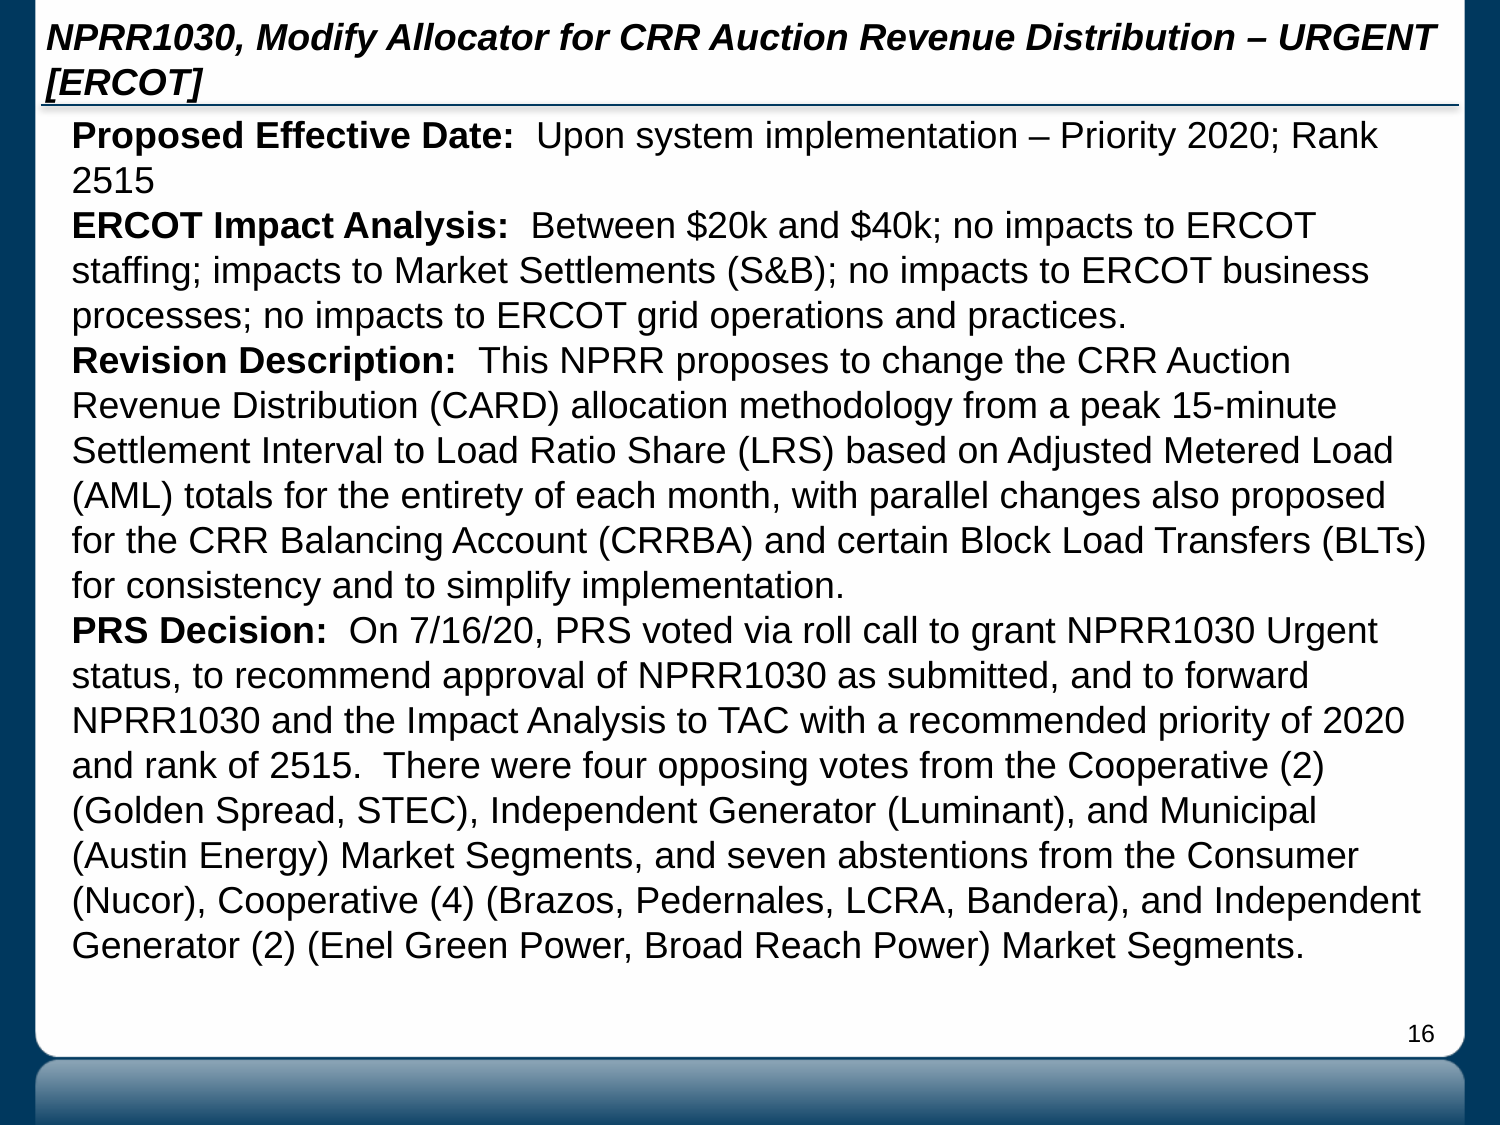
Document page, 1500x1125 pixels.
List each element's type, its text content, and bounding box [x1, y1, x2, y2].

text_box Proposed Effective Date: Upon system implementation – Priority 2020; Rank 2515 ERCOT Impact Analysis: Between $20k and $40k; no impacts to ERCOT staffing; impacts to Market Settlements (S&B); no impacts to ERCOT business processes; no impacts to ERCOT grid operations and practices. Revision Description: This NPRR proposes to change the CRR Auction Revenue Distribution (CARD) allocation methodology from a peak 15-minute Settlement Interval to Load Ratio Share (LRS) based on Adjusted Metered Load (AML) totals for the entirety of each month, with parallel changes also proposed for the CRR Balancing Account (CRRBA) and certain Block Load Transfers (BLTs) for consistency and to simplify implementation. PRS Decision: On 7/16/20, PRS voted via roll call to grant NPRR1030 Urgent status, to recommend approval of NPRR1030 as submitted, and to forward NPRR1030 and the Impact Analysis to TAC with a recommended priority of 2020 and rank of 2515. There were four opposing votes from the Cooperative (2) (Golden Spread, STEC), Independent Generator (Luminant), and Municipal (Austin Energy) Market Segments, and seven abstentions from the Consumer (Nucor), Cooperative (4) (Brazos, Pedernales, LCRA, Bandera), and Independent Generator (2) (Enel Green Power, Broad Reach Power) Market Segments. [56, 103, 1448, 974]
picture [35, 0, 1465, 1125]
title NPRR1030, Modify Allocator for CRR Auction Revenue Distribution – URGENT [ERCOT] [31, 20, 1464, 97]
